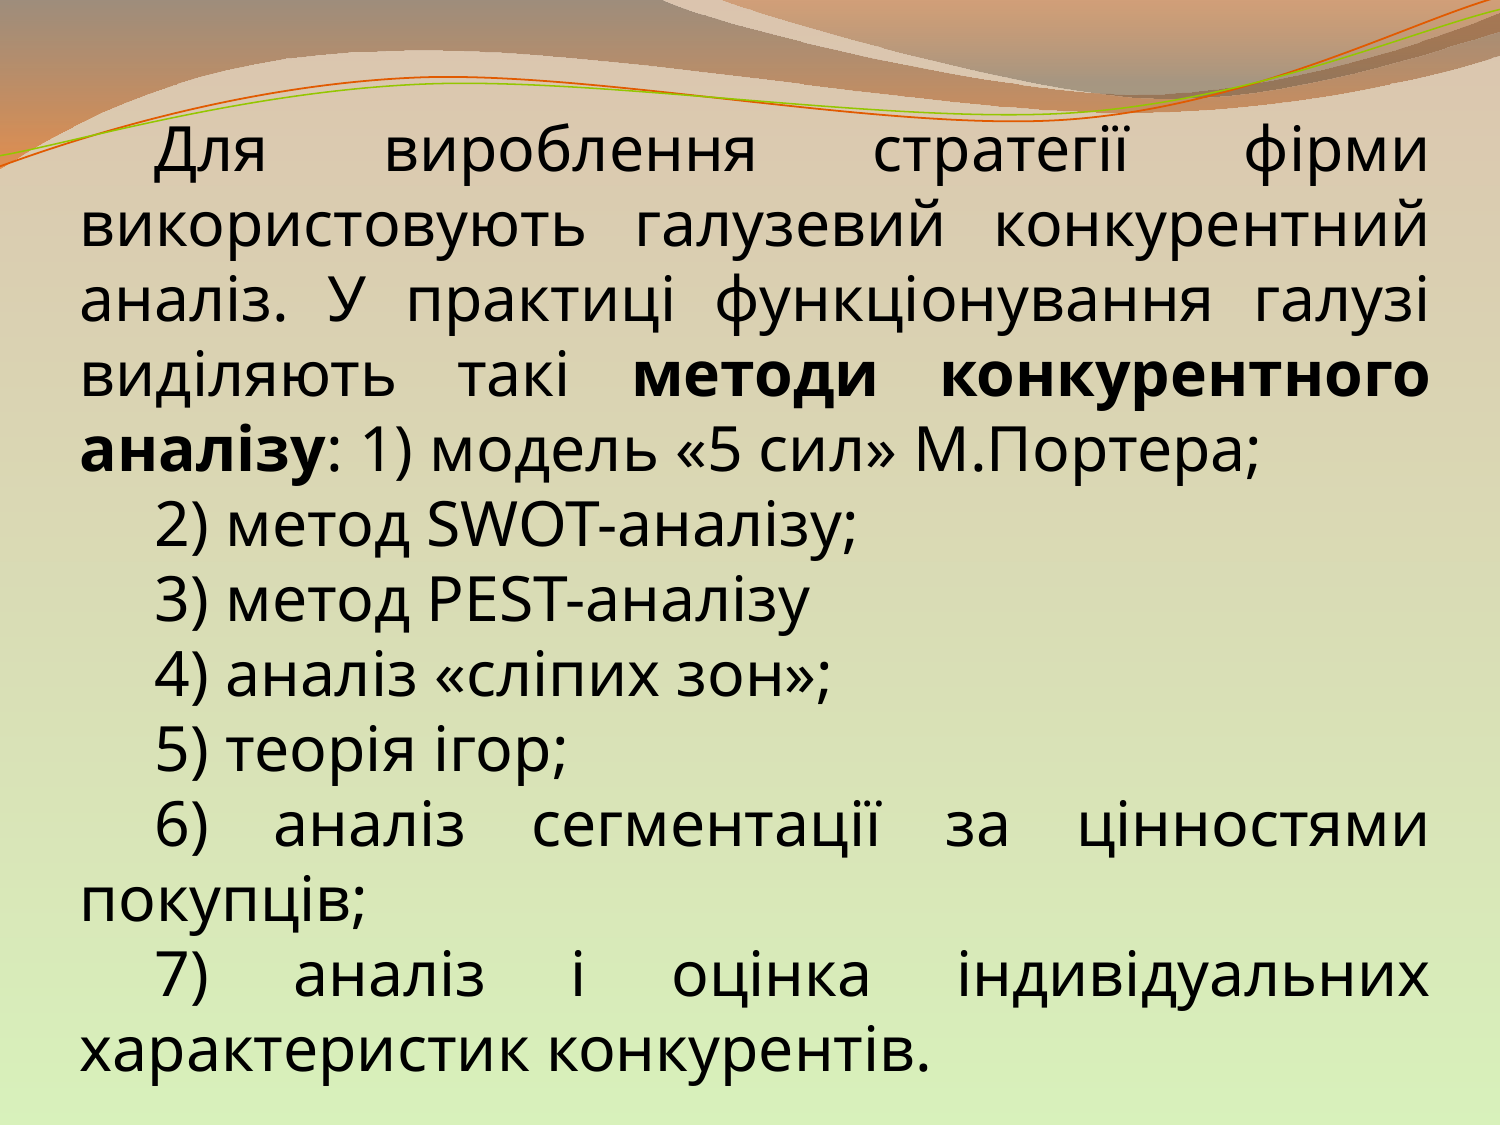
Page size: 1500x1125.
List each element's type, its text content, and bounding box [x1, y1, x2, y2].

text_box Для вироблення стратегії фірми використовують галузевий конкурентний аналіз. У практиці функціонування галузі виділяють такі методи конкурентного аналізу: 1) модель «5 сил» М.Портера; 2) метод SWOT-аналізу; 3) метод PEST-аналізу 4) аналіз «сліпих зон»; 5) теорія ігор; 6) аналіз сегментації за цінностями покупців; 7) аналіз і оцінка індивідуальних характеристик конкурентів. [64, 101, 1447, 1091]
